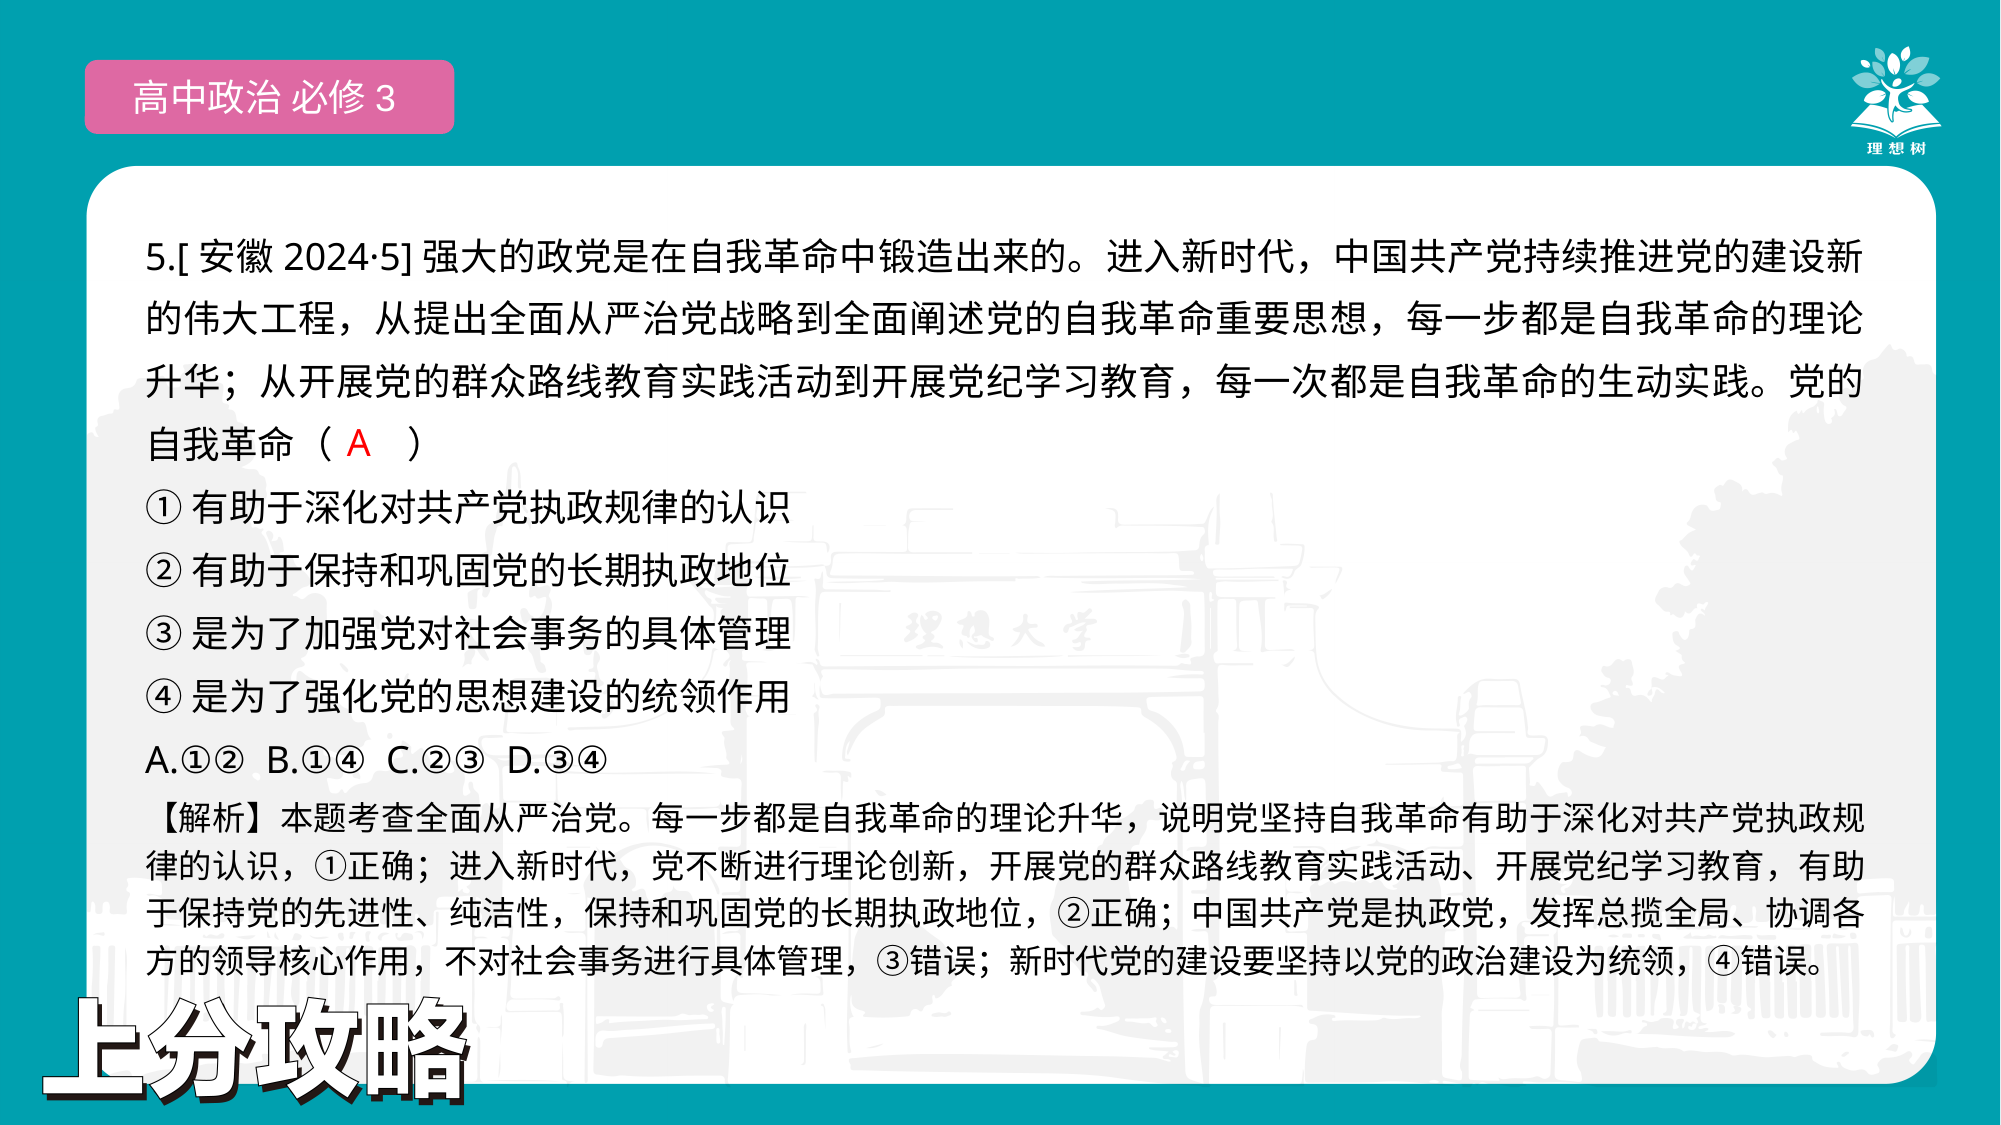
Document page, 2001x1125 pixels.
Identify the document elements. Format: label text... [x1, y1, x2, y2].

text_box A [322, 389, 439, 472]
text_box 【解析】本题考查全面从严治党。每一步都是自我革命的理论升华，说明党坚持自我革命有助于深化对共产党执政规律的认识，①正确；进入新时代，党不断进行理论创新，开展党的群众路线教育实践活动、开展党纪学习教育，有助于保持党的先进性、纯洁性，保持和巩固党的长期执政地位，②正确；中国共产党是执政党，发挥总揽全局、协调各方的领导核心作用，不对社会事务进行具体管理，③错误；新时代党的建设要坚持以党的政治建设为统领，④错误。 [130, 781, 1881, 988]
picture [0, 0, 2001, 1125]
text_box 高中政治 必修3 [83, 58, 456, 135]
text_box 5.[安徽2024·5]强大的政党是在自我革命中锻造出来的。进入新时代，中国共产党持续推进党的建设新的伟大工程，从提出全面从严治党战略到全面阐述党的自我革命重要思想，每一步都是自我革命的理论升华；从开展党的群众路线教育实践活动到开展党纪学习教育，每一次都是自我革命的生动实践。党的自我革命（ ） ①有助于深化对共产党执政规律的认识 ②有助于保持和巩固党的长期执政地位 ③是为了加强党对社会事务的具体管理 ④是为了强化党的思想建设的统领作用 A.①② B.①④ C.②③ D.③④ [130, 207, 1880, 781]
